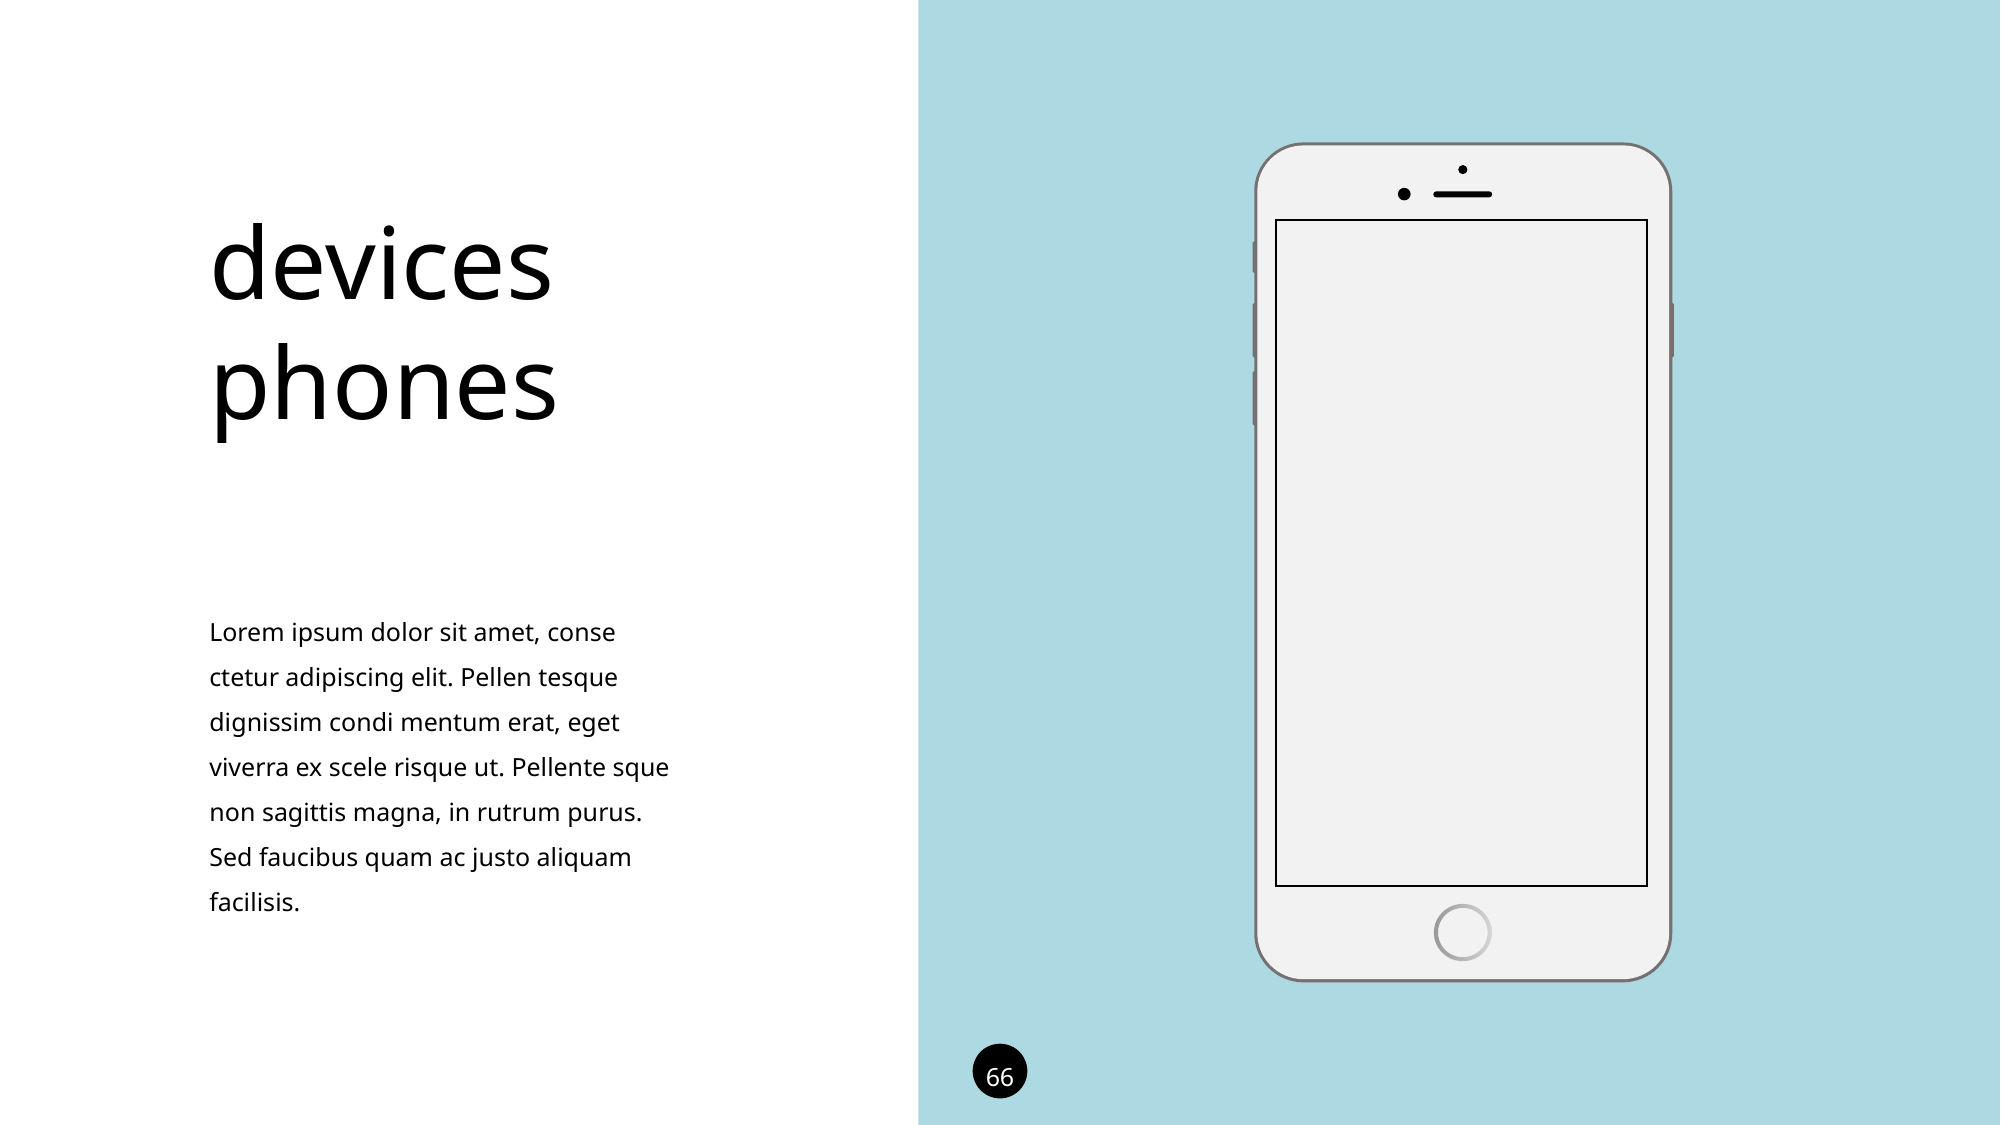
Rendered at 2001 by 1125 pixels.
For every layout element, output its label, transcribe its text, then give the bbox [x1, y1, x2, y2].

text_box 66 [962, 1039, 1038, 1099]
text_box Lorem ipsum dolor sit amet, conse ctetur adipiscing elit. Pellen tesque dignissim condi mentum erat, eget viverra ex scele risque ut. Pellente sque non sagittis magna, in rutrum purus. Sed faucibus quam ac justo aliquam facilisis. [194, 594, 692, 924]
text_box devices phones [194, 192, 692, 447]
picture [1276, 220, 1648, 886]
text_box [1252, 142, 1675, 983]
text_box [917, 0, 2000, 1125]
